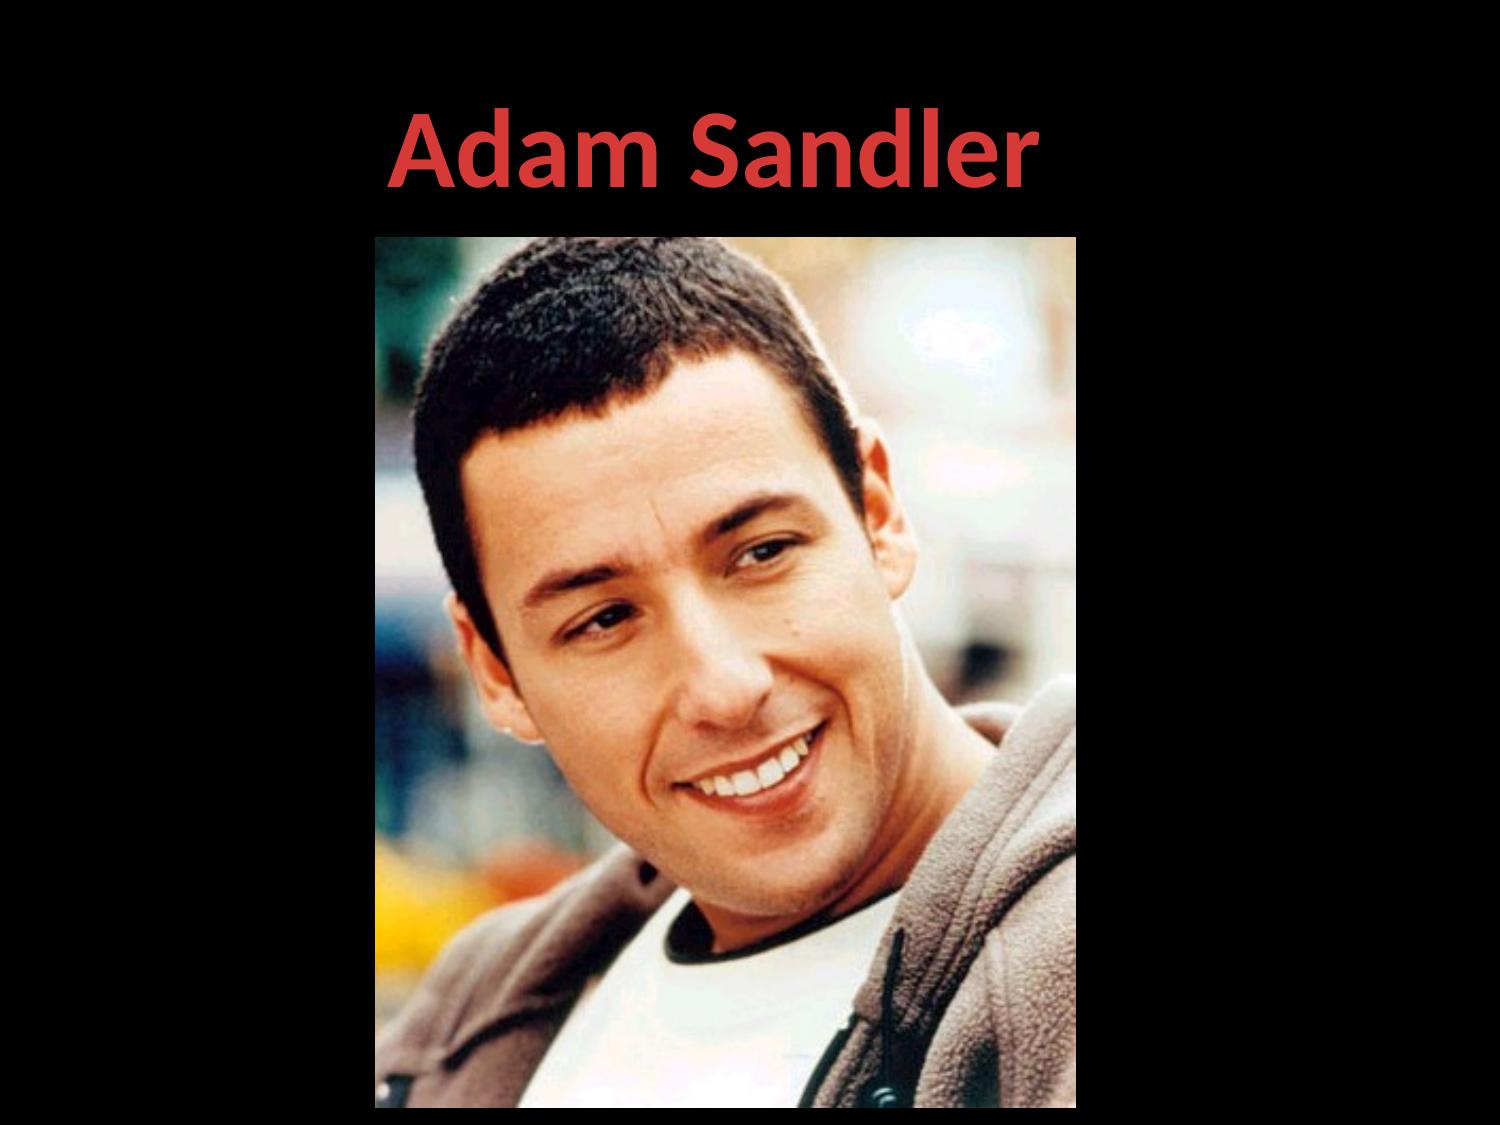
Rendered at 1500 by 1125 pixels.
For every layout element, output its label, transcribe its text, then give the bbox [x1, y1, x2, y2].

text_box Adam Sandler [372, 67, 1058, 218]
picture [374, 237, 1076, 1108]
